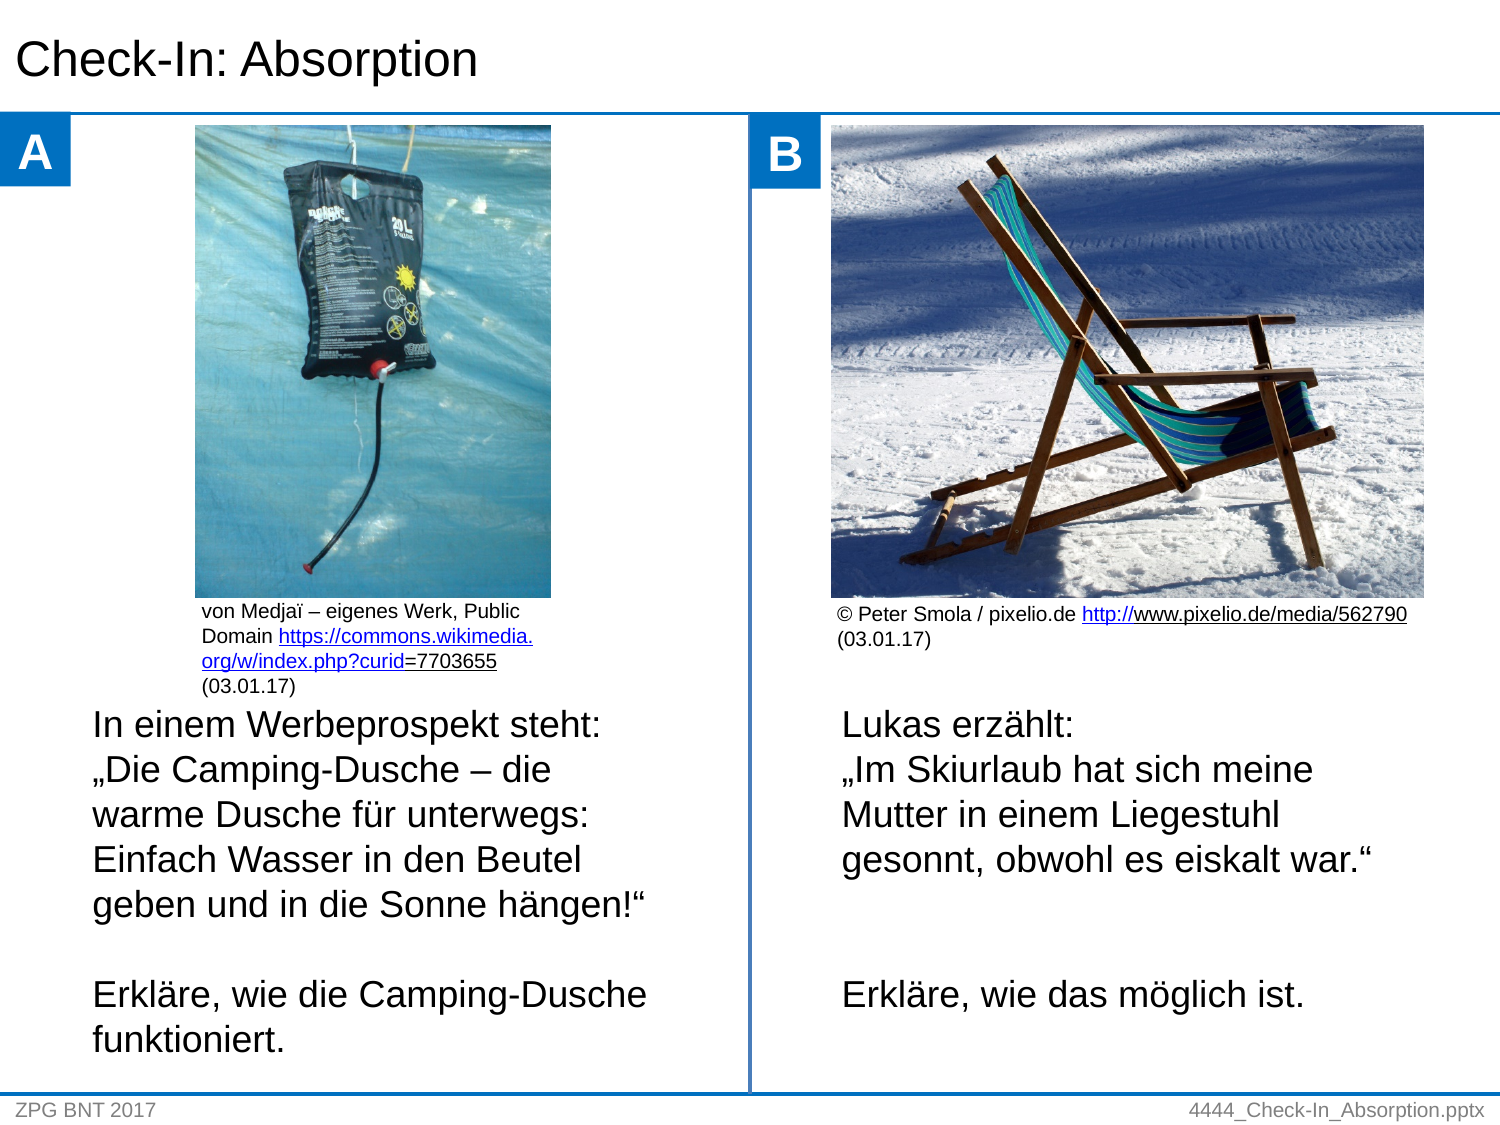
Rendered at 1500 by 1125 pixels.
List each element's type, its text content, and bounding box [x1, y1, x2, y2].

text_box A [0, 111, 71, 187]
text_box Lukas erzählt: „Im Skiurlaub hat sich meine Mutter in einem Liegestuhl gesonnt, obwohl es eiskalt war.“ Erkläre, wie das möglich ist. [826, 692, 1418, 1023]
text_box B [751, 114, 821, 189]
slide_number ZPG BNT 2017 [0, 1094, 408, 1125]
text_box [195, 125, 551, 703]
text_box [831, 125, 1425, 654]
title Check-In: Absorption [0, 0, 1500, 114]
slide_number 4444_Check-In_Absorption.pptx [1033, 1094, 1500, 1125]
text_box In einem Werbeprospekt steht: „Die Camping-Dusche – die warme Dusche für unterwegs: Einfach Wasser in den Beutel geben und in die Sonne hängen!“ Erkläre, wie die Camping-Dusche funktioniert. [77, 692, 669, 1068]
